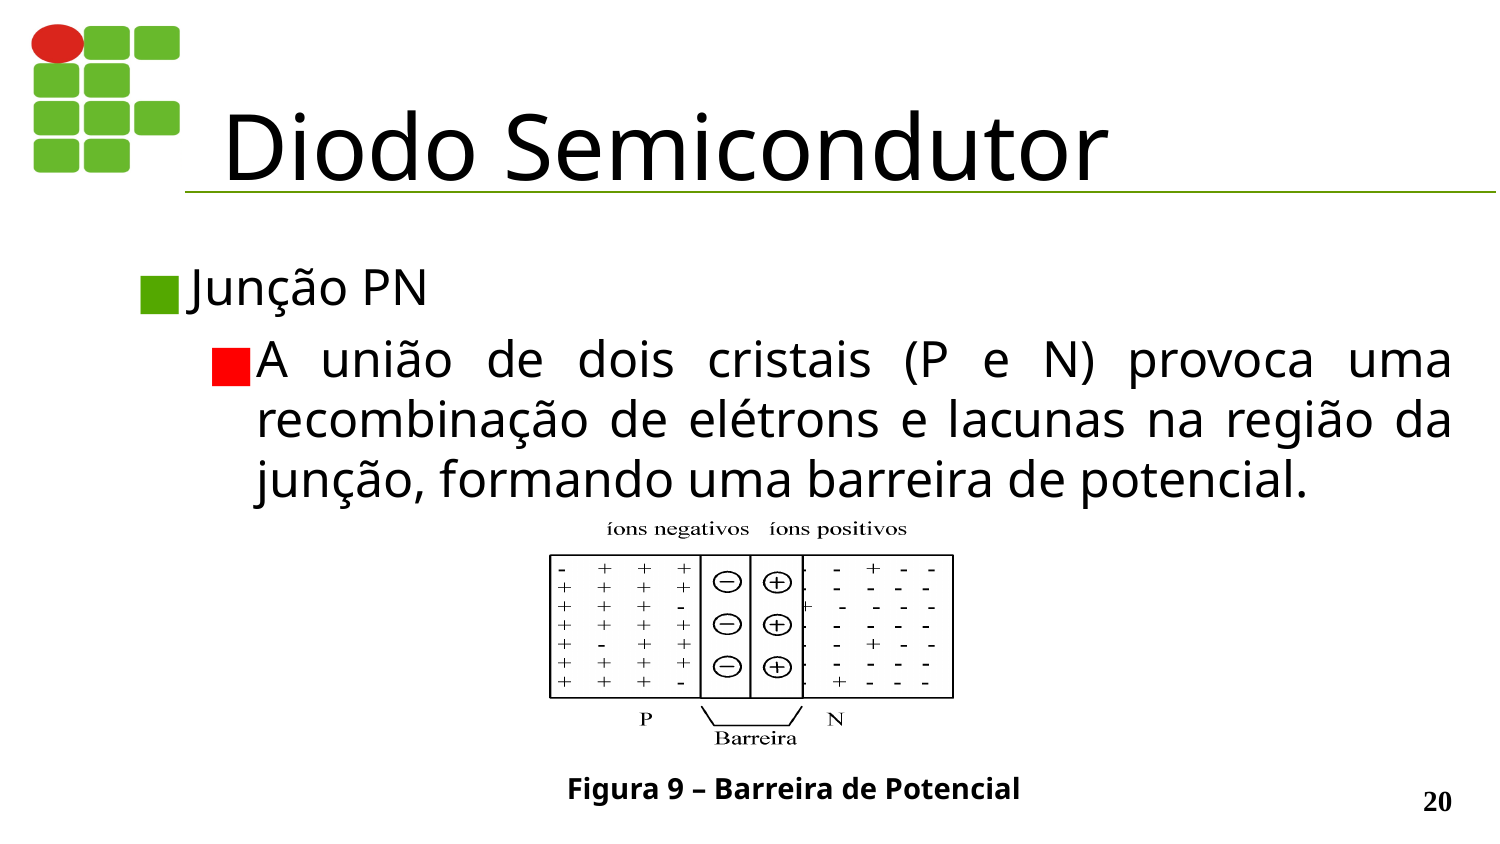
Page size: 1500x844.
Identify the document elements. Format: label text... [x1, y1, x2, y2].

title Diodo Semicondutor [206, 26, 1468, 207]
text_box ‹#› [1155, 774, 1468, 825]
picture [29, 23, 182, 174]
list Junção PN A união de dois cristais (P e N) provoca uma recombinação de elétrons e lacunas na região da junção, formando uma barreira de potencial. Figura 9 – Barreira de Potencial [119, 248, 1469, 774]
picture [548, 517, 954, 749]
